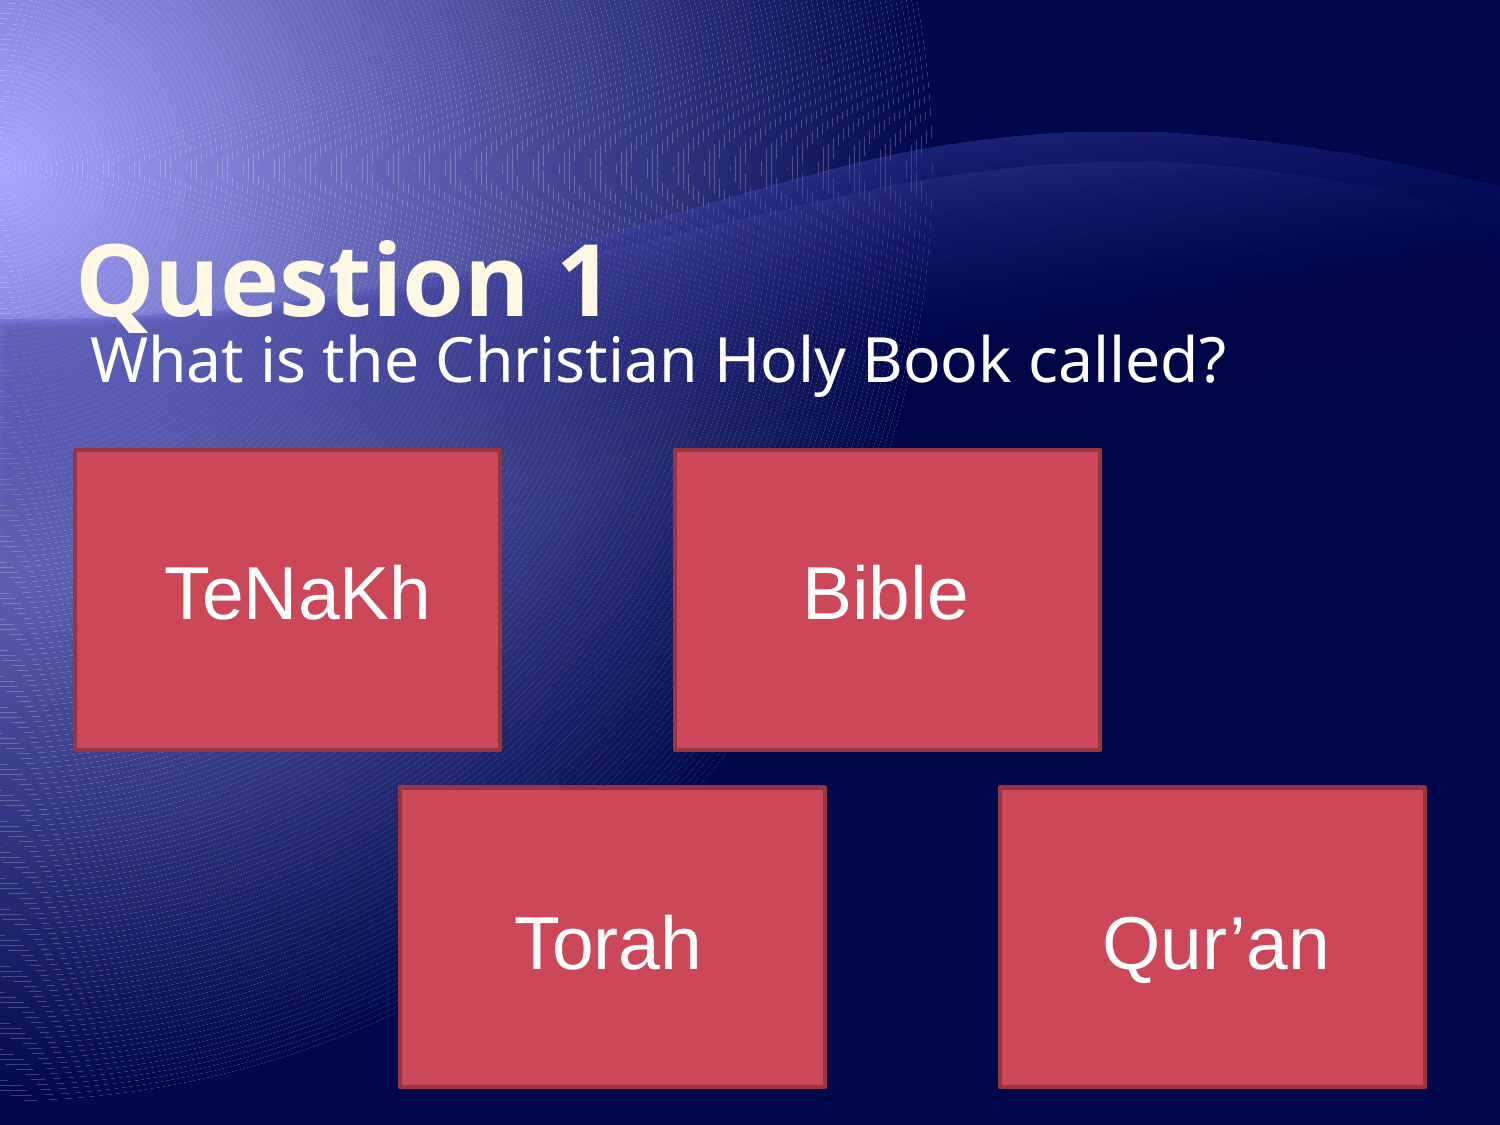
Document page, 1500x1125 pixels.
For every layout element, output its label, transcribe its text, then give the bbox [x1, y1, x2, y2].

text_box [673, 448, 1102, 752]
text_box Qur’an [1087, 887, 1388, 993]
text_box [73, 448, 502, 752]
text_box Bible [787, 537, 1088, 643]
title Question 1 [75, 87, 1425, 312]
text_box TeNaKh [149, 537, 450, 643]
text_box [398, 785, 827, 1089]
text_box Torah [499, 887, 800, 993]
list What is the Christian Holy Book called? [75, 312, 1425, 425]
text_box [998, 785, 1427, 1089]
